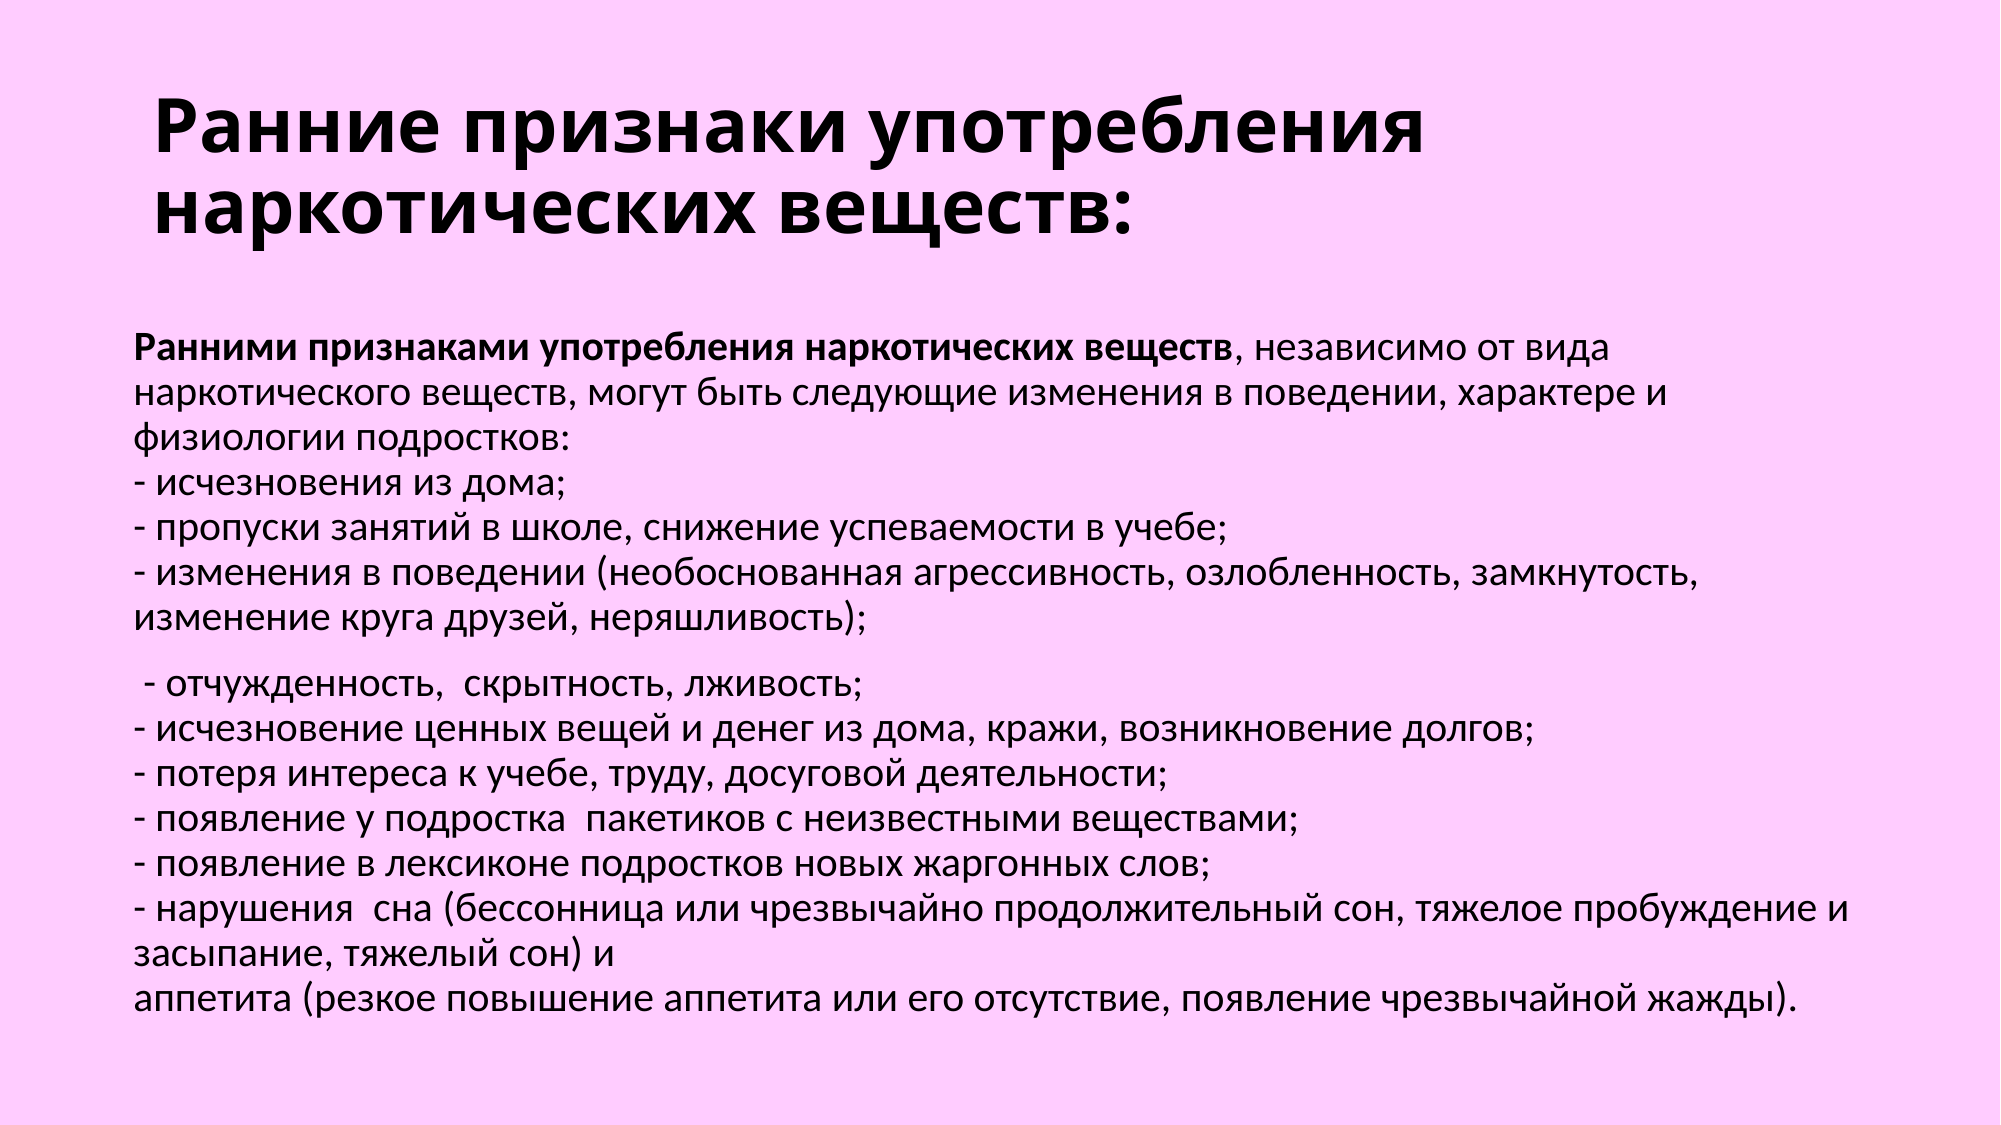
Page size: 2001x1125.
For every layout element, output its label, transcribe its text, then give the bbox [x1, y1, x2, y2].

list Ранними признаками употребления наркотических веществ, независимо от вида наркотического веществ, могут быть следующие изменения в поведении, характере и физиологии подростков: - исчезновения из дома; - пропуски занятий в школе, снижение успеваемости в учебе; - изменения в поведении (необоснованная агрессивность, озлобленность, замкнутость, изменение круга друзей, неряшливость); - отчужденность, скрытность, лживость; - исчезновение ценных вещей и денег из дома, кражи, возникновение долгов; - потеря интереса к учебе, труду, досуговой деятельности; - появление у подростка пакетиков с неизвестными веществами; - появление в лексиконе подростков новых жаргонных слов; - нарушения сна (бессонница или чрезвычайно продолжительный сон, тяжелое пробуждение и засыпание, тяжелый сон) и аппетита (резкое повышение аппетита или его отсутствие, появление чрезвычайной жажды). [80, 317, 1902, 1100]
title Ранние признаки употребления наркотических веществ: [137, 59, 1863, 278]
